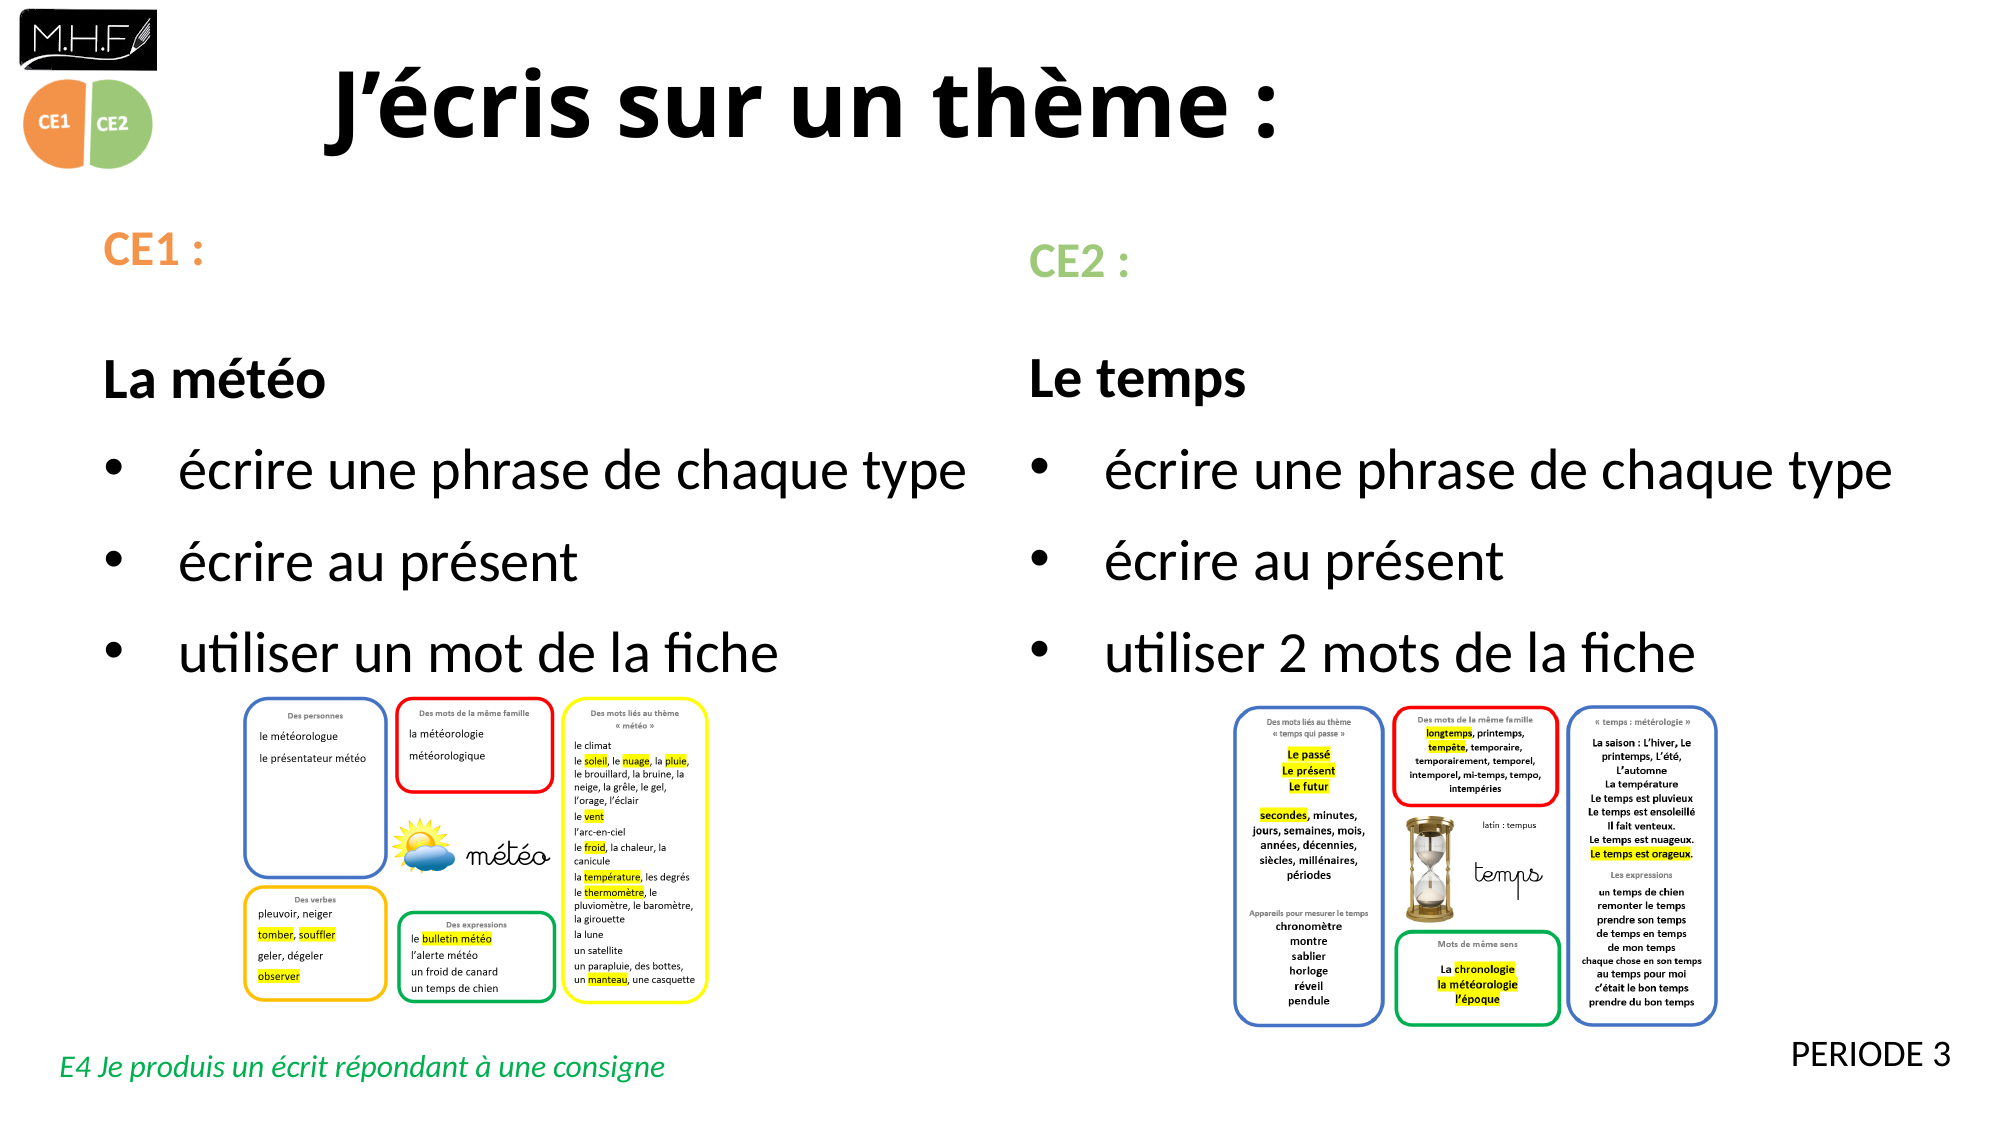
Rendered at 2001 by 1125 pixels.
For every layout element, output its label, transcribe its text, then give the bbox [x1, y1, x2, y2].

title J’écris sur un thème : [316, 0, 1863, 218]
text_box E4 Je produis un écrit répondant à une consigne [44, 1038, 1346, 1092]
text_box PERIODE 3 [1362, 1021, 1967, 1082]
picture [1, 7, 177, 207]
text_box CE2 : Le temps écrire une phrase de chaque type écrire au présent utiliser 2 mots de la fiche [1014, 190, 1967, 692]
picture [1231, 702, 1720, 1030]
picture [238, 693, 713, 1006]
text_box CE1 : La météo écrire une phrase de chaque type écrire au présent utiliser un mot de la fiche [88, 207, 1000, 754]
